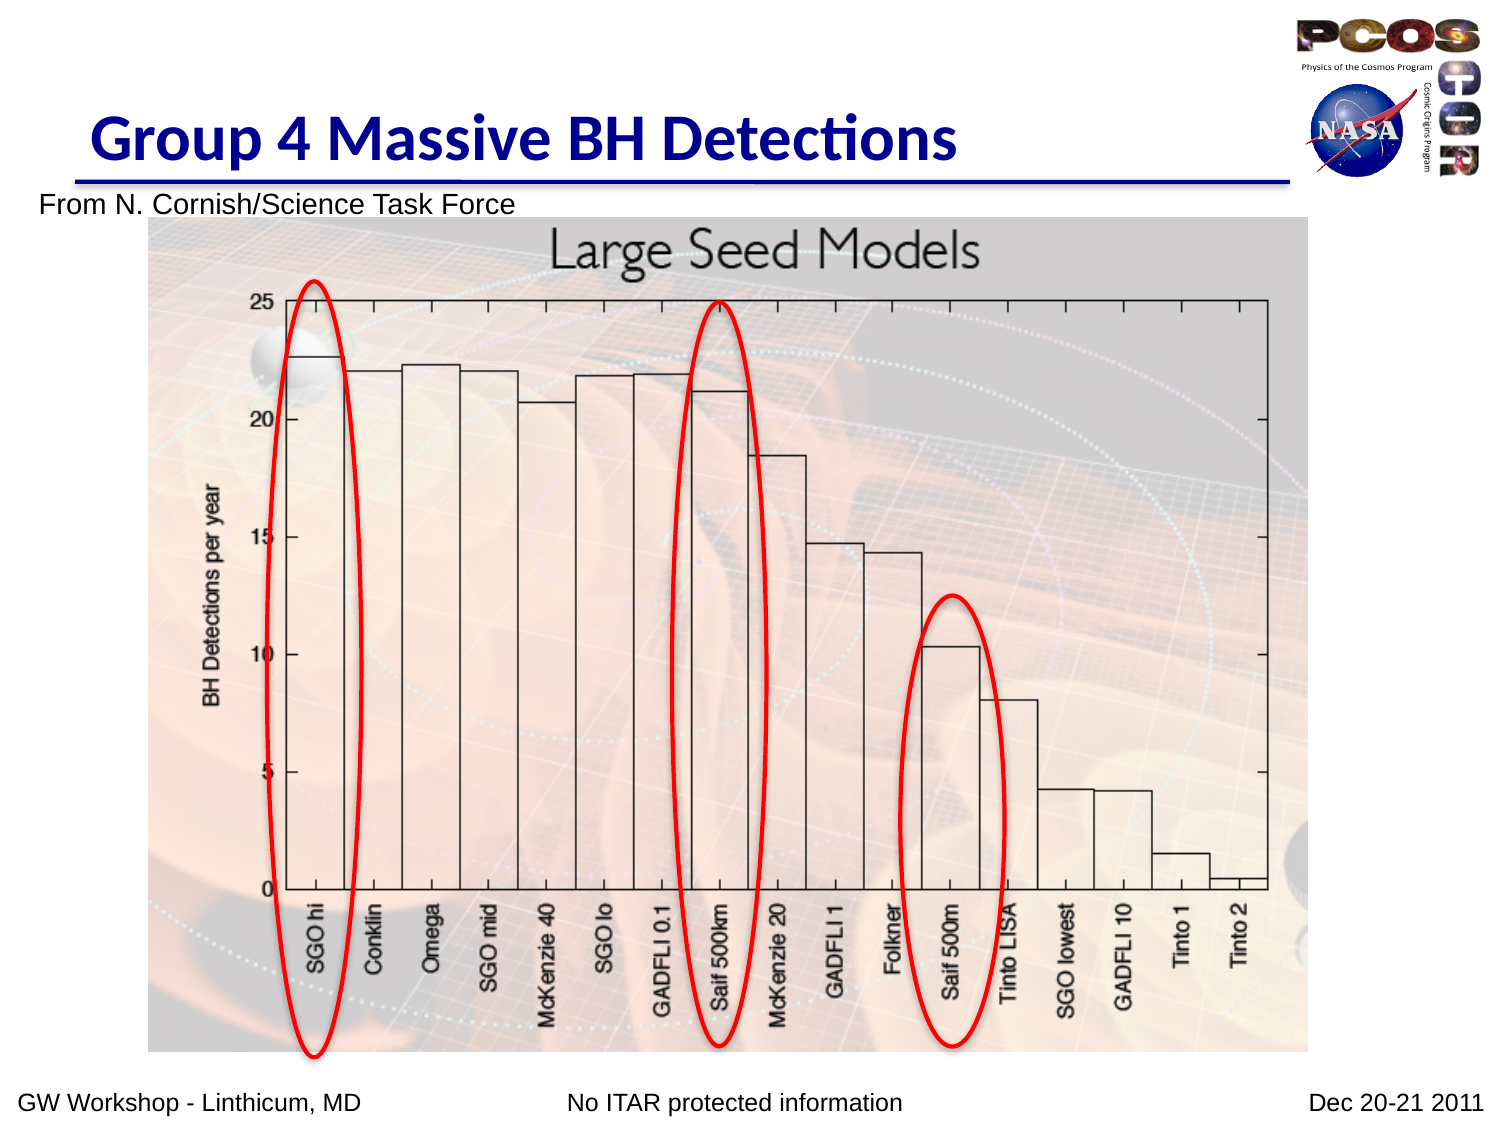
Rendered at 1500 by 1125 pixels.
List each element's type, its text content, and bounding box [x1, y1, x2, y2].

picture [1285, 15, 1486, 185]
picture [148, 217, 1308, 1052]
title Group 4 Massive BH Detections [75, 39, 1328, 182]
text_box From N. Cornish/Science Task Force [23, 177, 532, 228]
